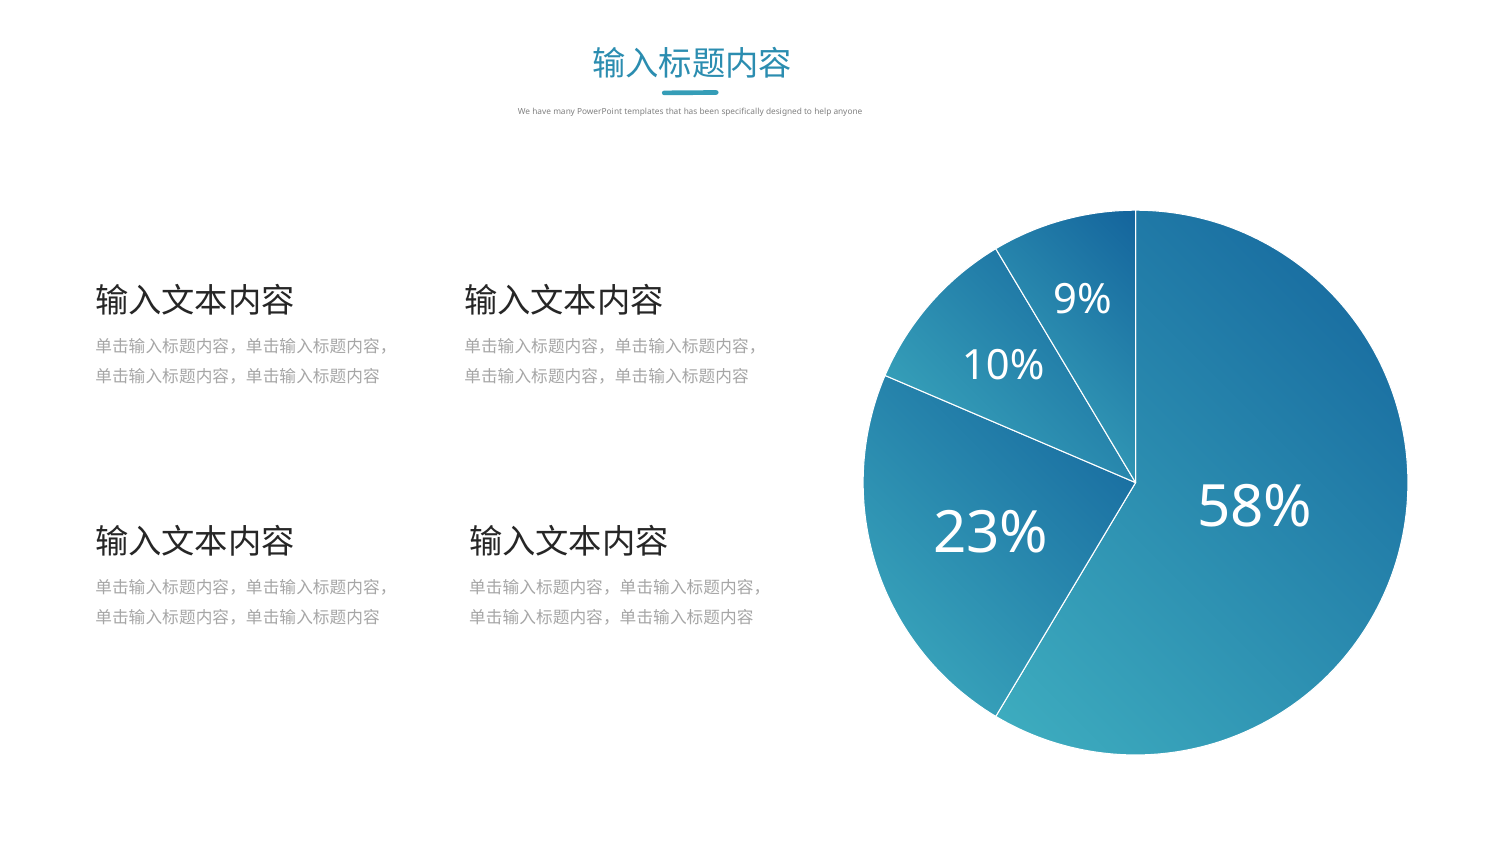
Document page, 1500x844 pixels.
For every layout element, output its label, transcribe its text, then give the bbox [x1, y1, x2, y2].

text_box 单击输入标题内容，单击输入标题内容，单击输入标题内容，单击输入标题内容 [80, 559, 405, 635]
text_box 输入文本内容 [80, 512, 326, 568]
text_box 输入文本内容 [449, 271, 695, 327]
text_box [485, 34, 895, 124]
text_box 单击输入标题内容，单击输入标题内容，单击输入标题内容，单击输入标题内容 [80, 318, 405, 394]
text_box 单击输入标题内容，单击输入标题内容，单击输入标题内容，单击输入标题内容 [449, 318, 709, 394]
text_box 输入文本内容 [80, 271, 326, 327]
text_box 单击输入标题内容，单击输入标题内容，单击输入标题内容，单击输入标题内容 [454, 559, 709, 635]
text_box 输入文本内容 [454, 512, 699, 568]
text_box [709, 198, 1500, 767]
